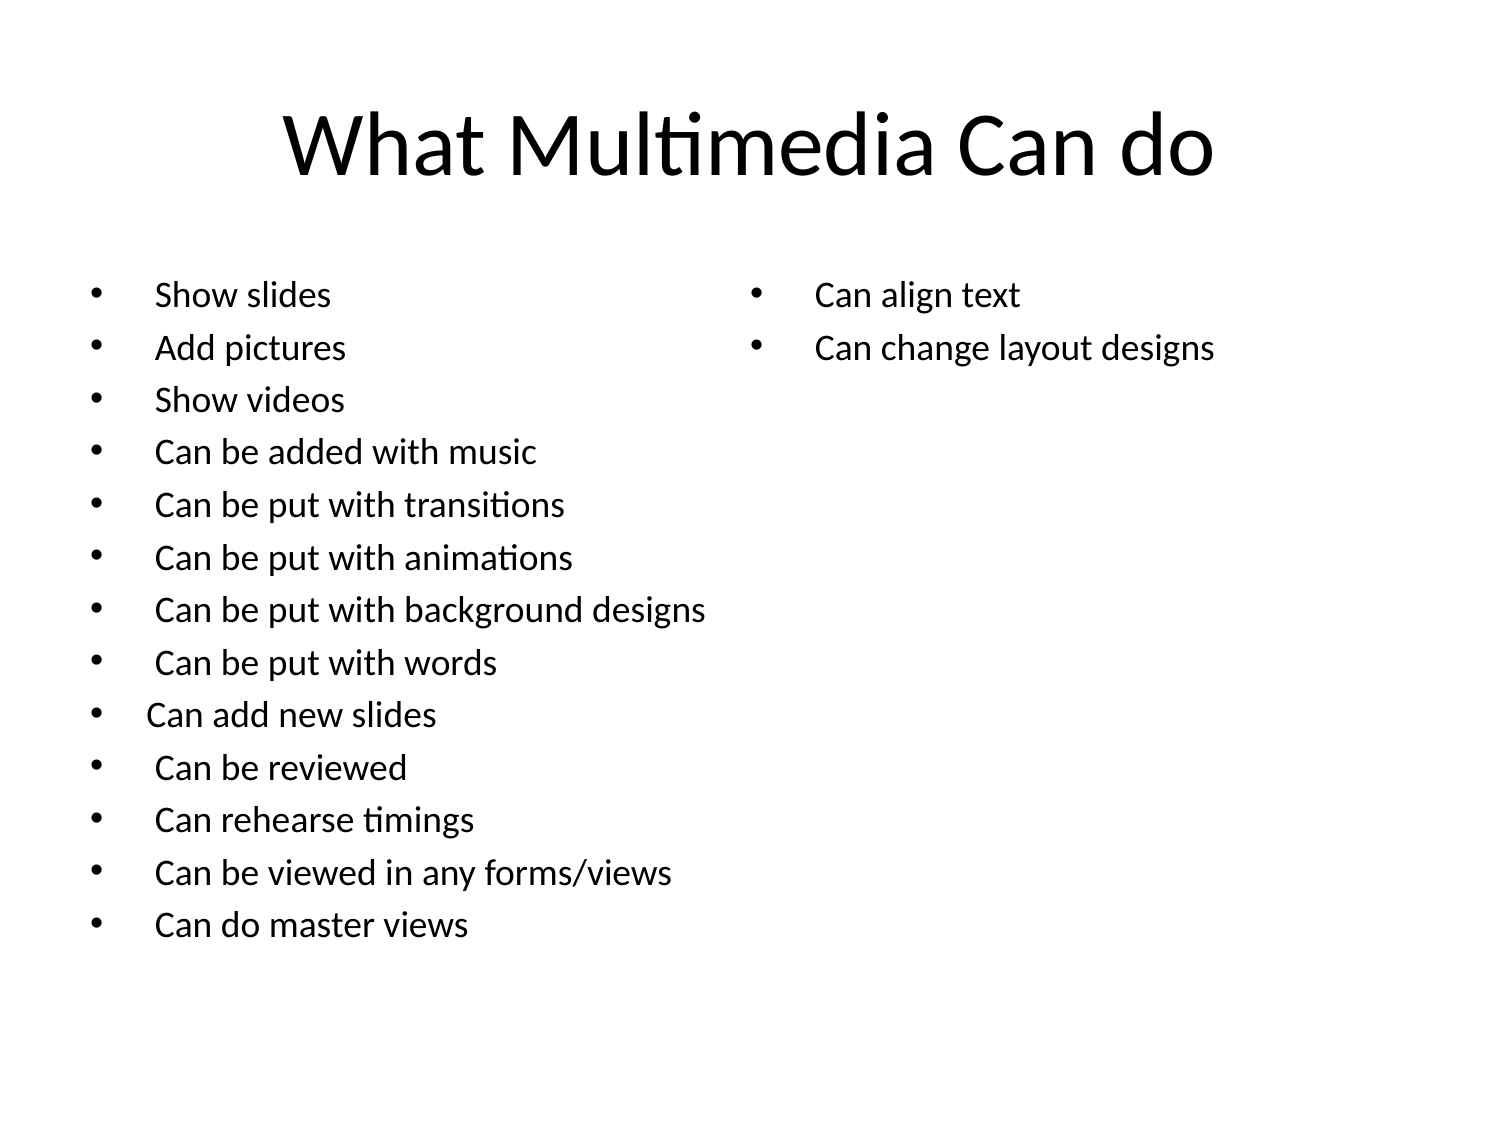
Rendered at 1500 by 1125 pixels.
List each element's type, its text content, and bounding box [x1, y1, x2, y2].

list Show slides Add pictures Show videos Can be added with music Can be put with transitions Can be put with animations Can be put with background designs Can be put with words Can add new slides Can be reviewed Can rehearse timings Can be viewed in any forms/views Can do master views Can align text Can change layout designs [75, 262, 1425, 1005]
title What Multimedia Can do [75, 45, 1425, 233]
